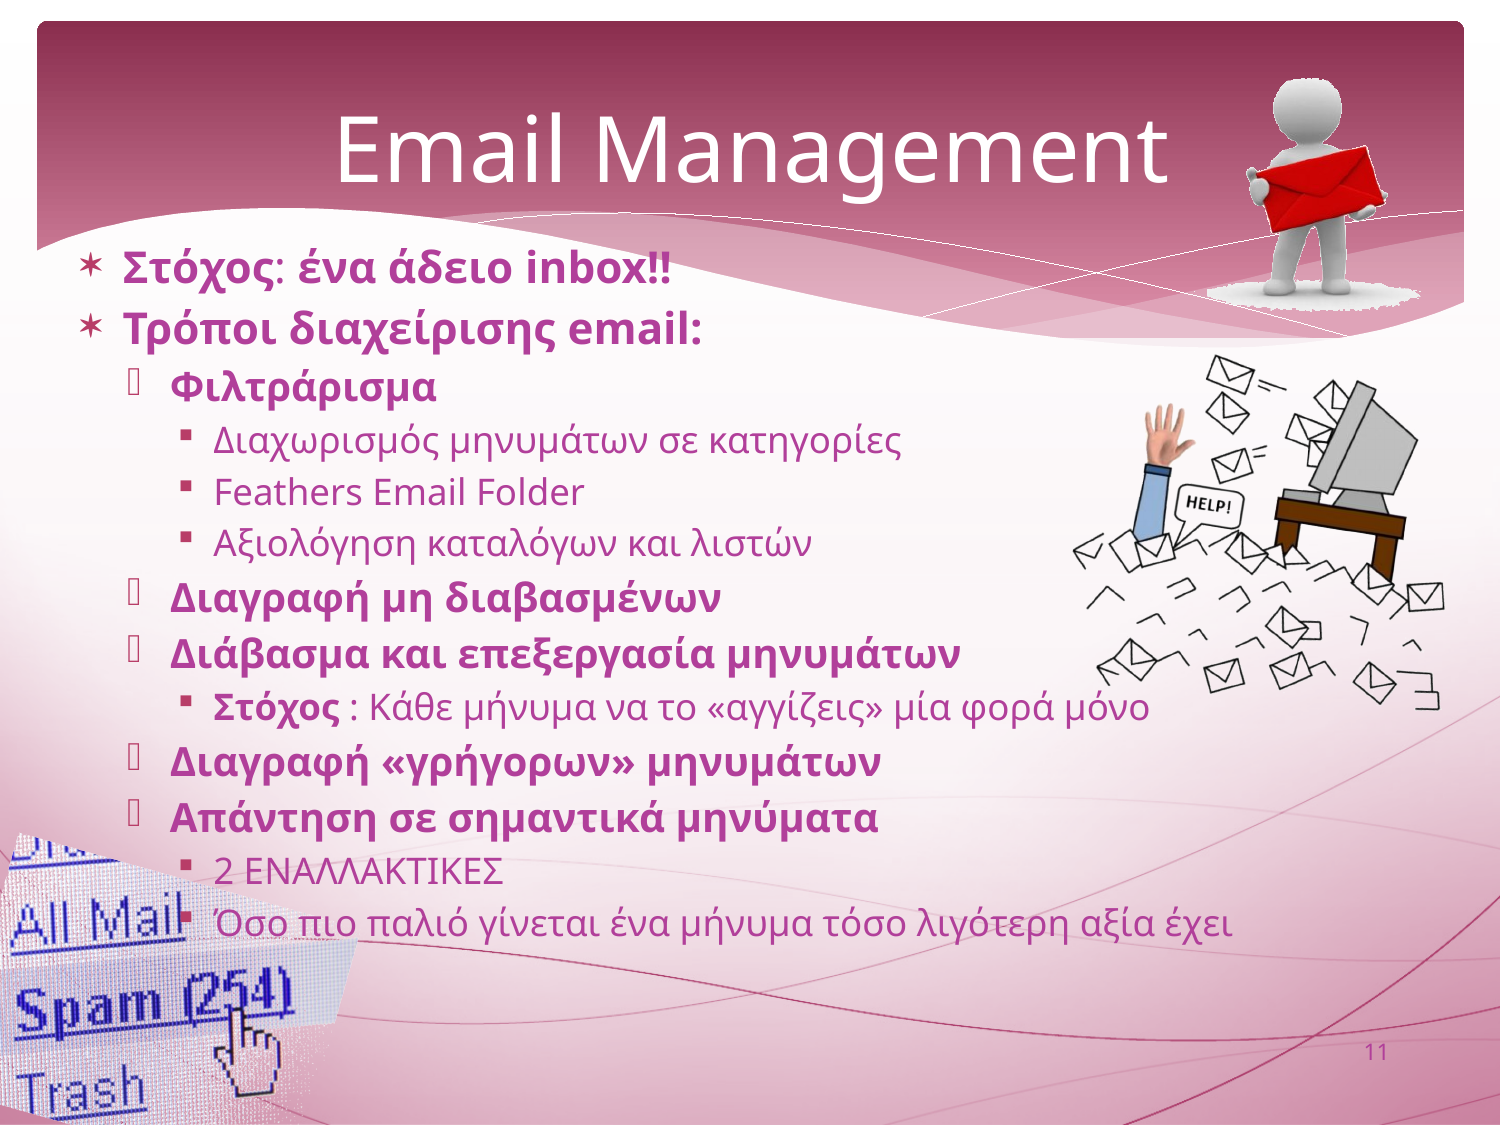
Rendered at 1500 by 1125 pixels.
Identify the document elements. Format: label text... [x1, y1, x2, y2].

picture [1174, 54, 1444, 324]
picture [1053, 338, 1500, 756]
title Email Management [76, 42, 1427, 231]
list Στόχος: ένα άδειο inbox!! Τρόποι διαχείρισης email: Φιλτράρισμα Διαχωρισμός μηνυμάτων σε κατηγορίες Feathers Email Folder Αξιολόγηση καταλόγων και λιστών Διαγραφή μη διαβασμένων Διάβασμα και επεξεργασία μηνυμάτων Στόχος : Κάθε μήνυμα να το «αγγίζεις» μία φορά μόνο Διαγραφή «γρήγορων» μηνυμάτων Απάντηση σε σημαντικά μηνύματα 2 ΕΝΑΛΛΑΚΤΙΚΕΣ Όσο πιο παλιό γίνεται ένα μήνυμα τόσο λιγότερη αξία έχει [64, 231, 1347, 953]
picture [0, 833, 354, 1125]
slide_number 11 [1281, 1023, 1473, 1084]
